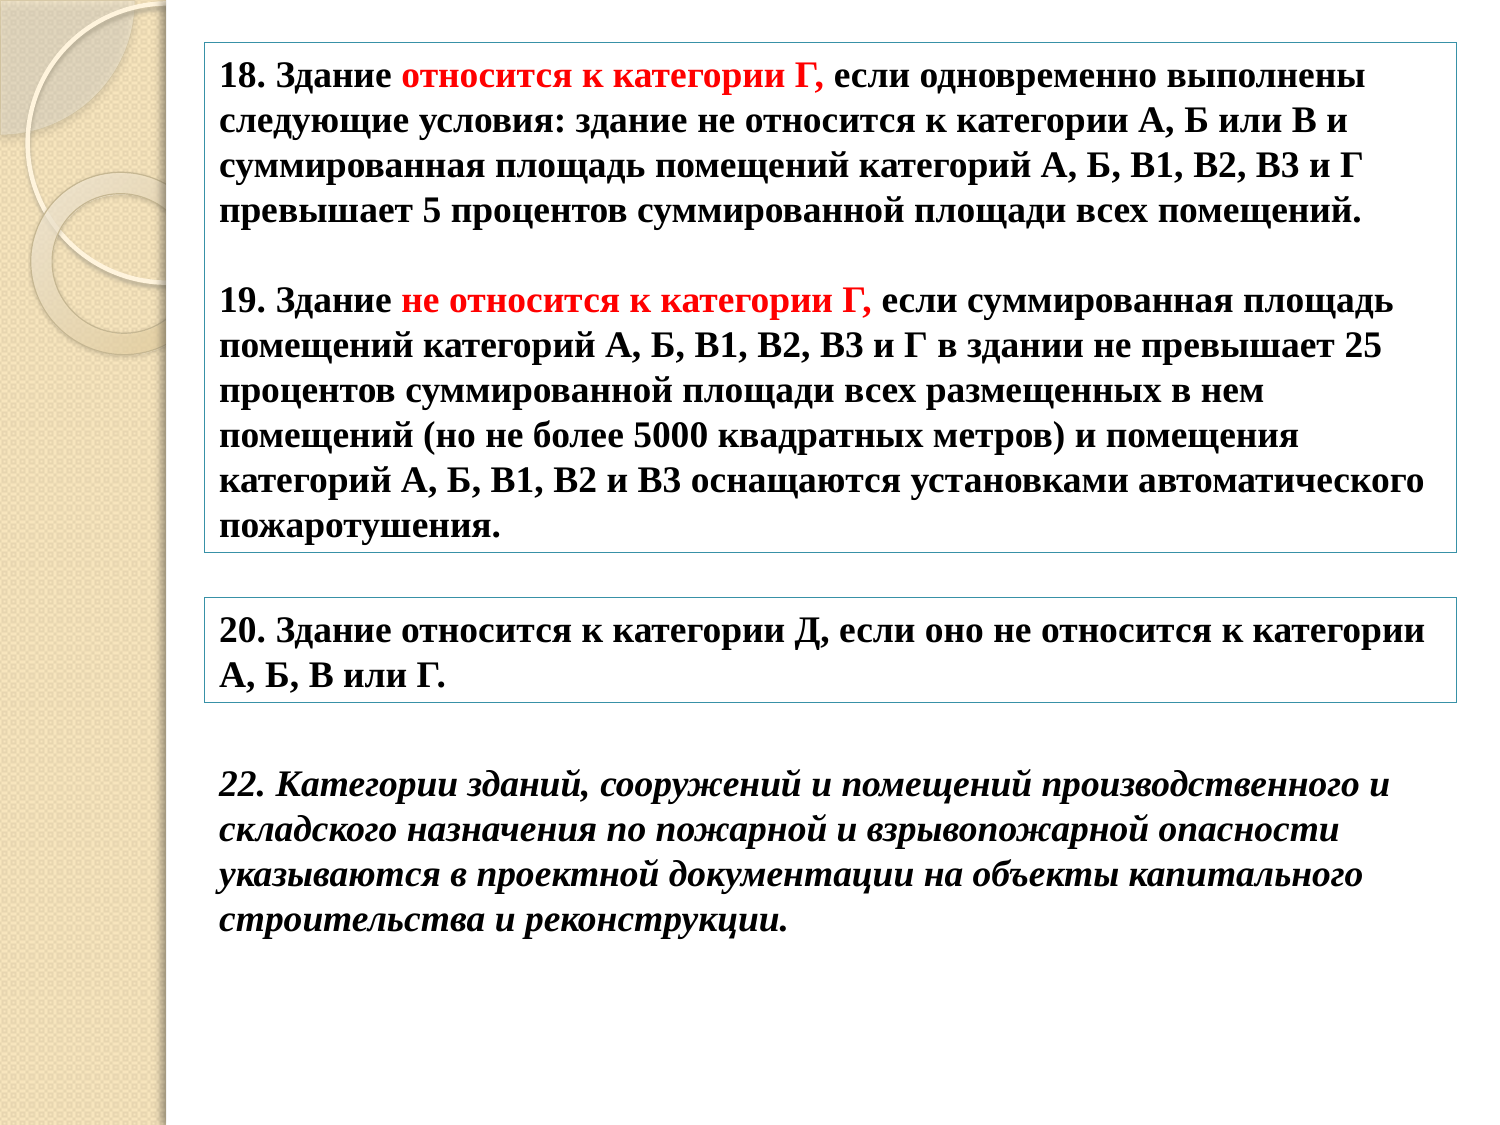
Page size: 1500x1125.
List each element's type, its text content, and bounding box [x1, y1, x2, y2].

text_box 22. Категории зданий, сооружений и помещений производственного и складского назначения по пожарной и взрывопожарной опасности указываются в проектной документации на объекты капитального строительства и реконструкции. [204, 751, 1457, 947]
text_box 20. Здание относится к категории Д, если оно не относится к категории А, Б, В или Г. [204, 597, 1457, 703]
text_box 18. Здание относится к категории Г, если одновременно выполнены следующие условия: здание не относится к категории А, Б или В и суммированная площадь помещений категорий А, Б, B1, В2, В3 и Г превышает 5 процентов суммированной площади всех помещений. 19. Здание не относится к категории Г, если суммированная площадь помещений категорий А, Б, B1, В2, В3 и Г в здании не превышает 25 процентов суммированной площади всех размещенных в нем помещений (но не более 5000 квадратных метров) и помещения категорий А, Б, B1, В2 и В3 оснащаются установками автоматического пожаротушения. [204, 42, 1457, 553]
